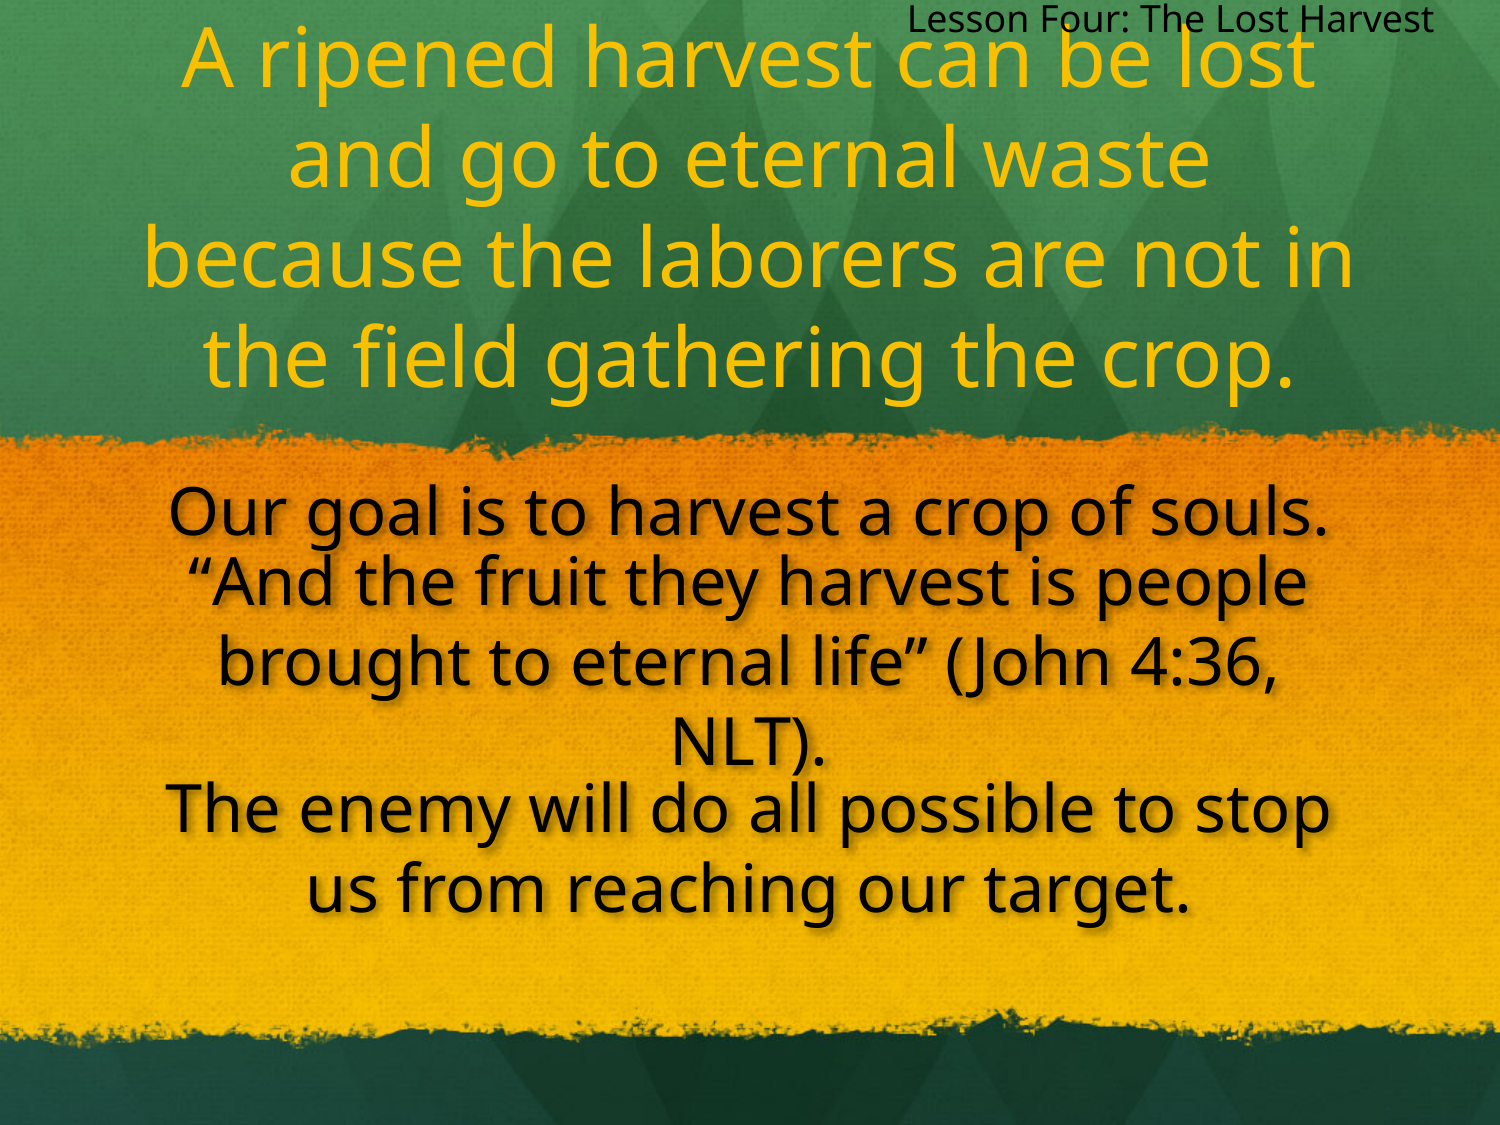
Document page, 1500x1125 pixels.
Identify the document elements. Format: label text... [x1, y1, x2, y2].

text_box “And the fruit they harvest is people brought to eternal life” (John 4:36, NLT). [125, 542, 1374, 729]
picture [0, 0, 1500, 1125]
text_box The enemy will do all possible to stop us from reaching our target. [125, 729, 1374, 963]
text_box Our goal is to harvest a crop of souls. [125, 392, 1374, 542]
text_box A ripened harvest can be lost and go to eternal waste because the laborers are not in the field gathering the crop. [125, 87, 1375, 320]
text_box Lesson Four: The Lost Harvest [892, 0, 1450, 93]
